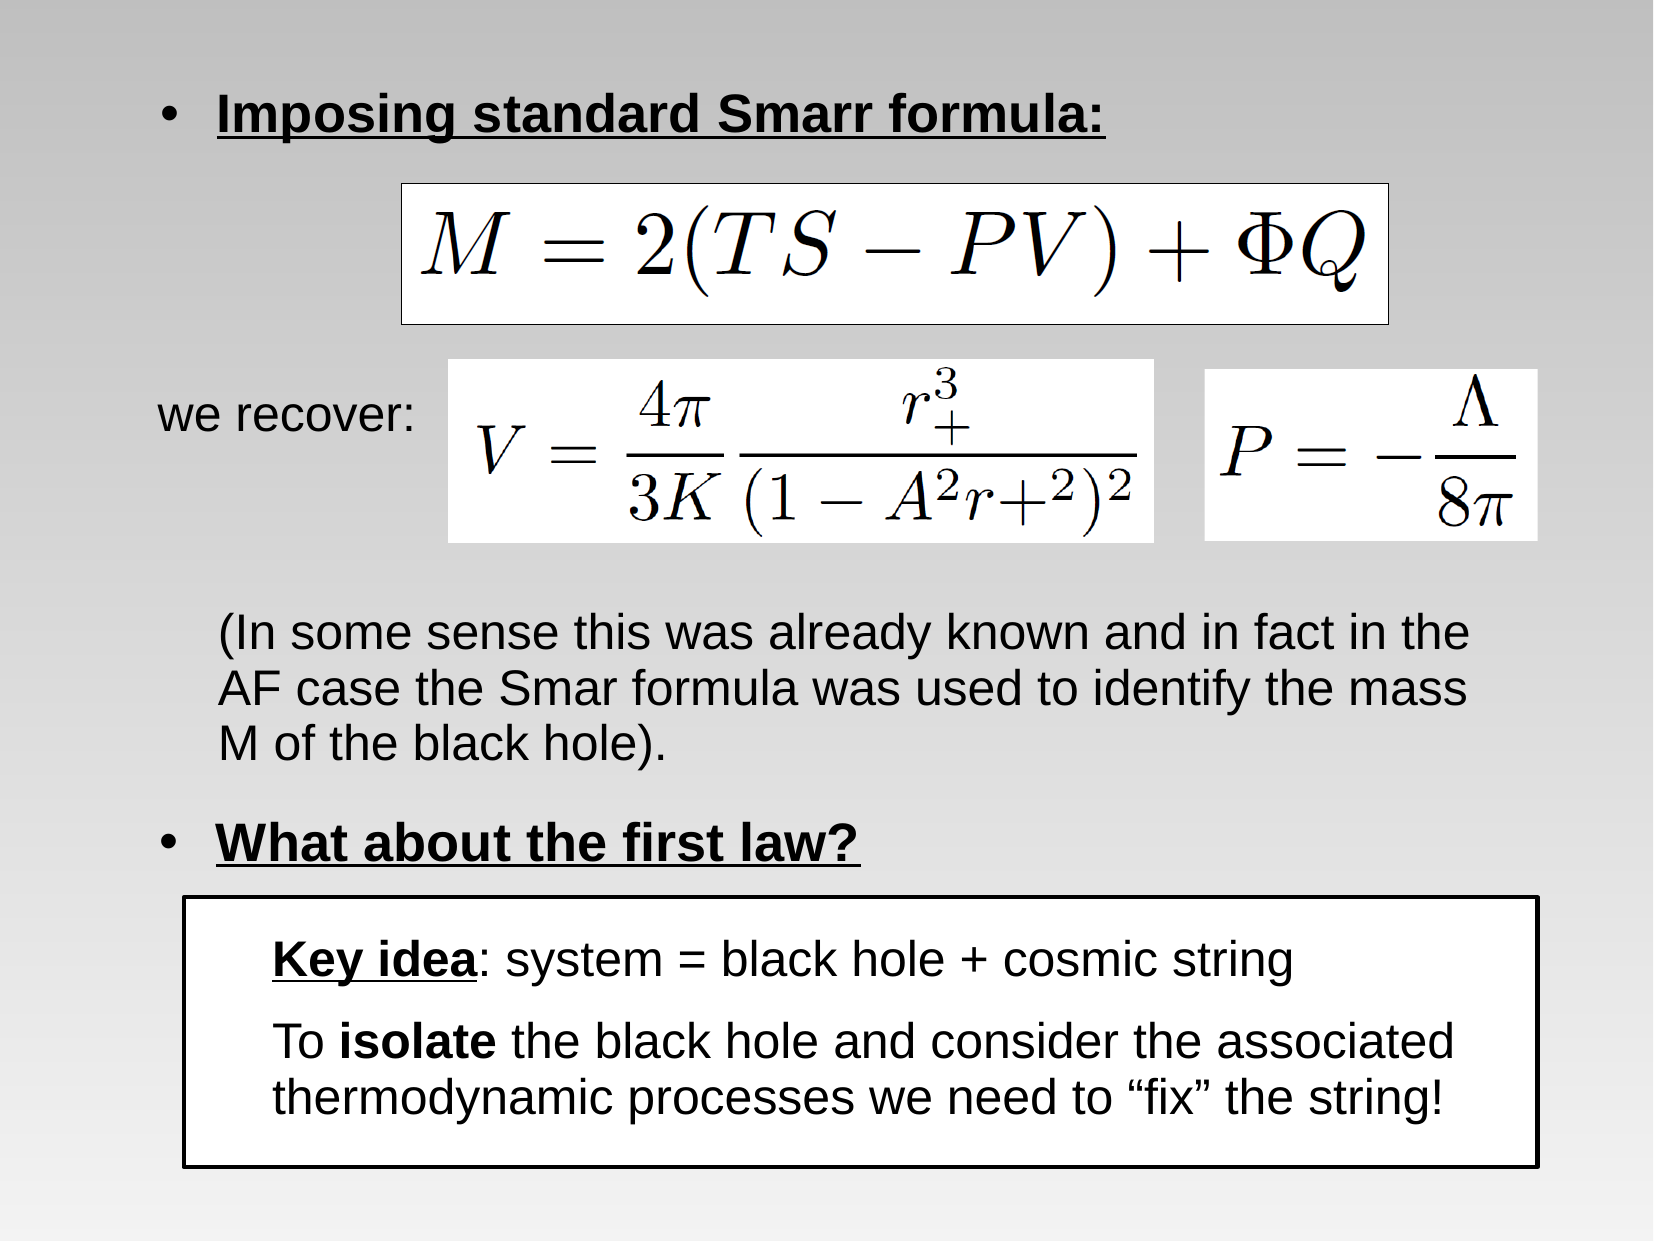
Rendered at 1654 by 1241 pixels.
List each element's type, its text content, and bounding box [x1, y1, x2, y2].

text_box we recover: [143, 379, 432, 450]
text_box Imposing standard Smarr formula: [145, 76, 1137, 153]
picture [1204, 368, 1538, 541]
picture [448, 359, 1154, 544]
text_box (In some sense this was already known and in fact in the AF case the Smar formula was used to identify the mass M of the black hole). [203, 597, 1529, 780]
picture [401, 182, 1390, 326]
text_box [141, 805, 1583, 1168]
